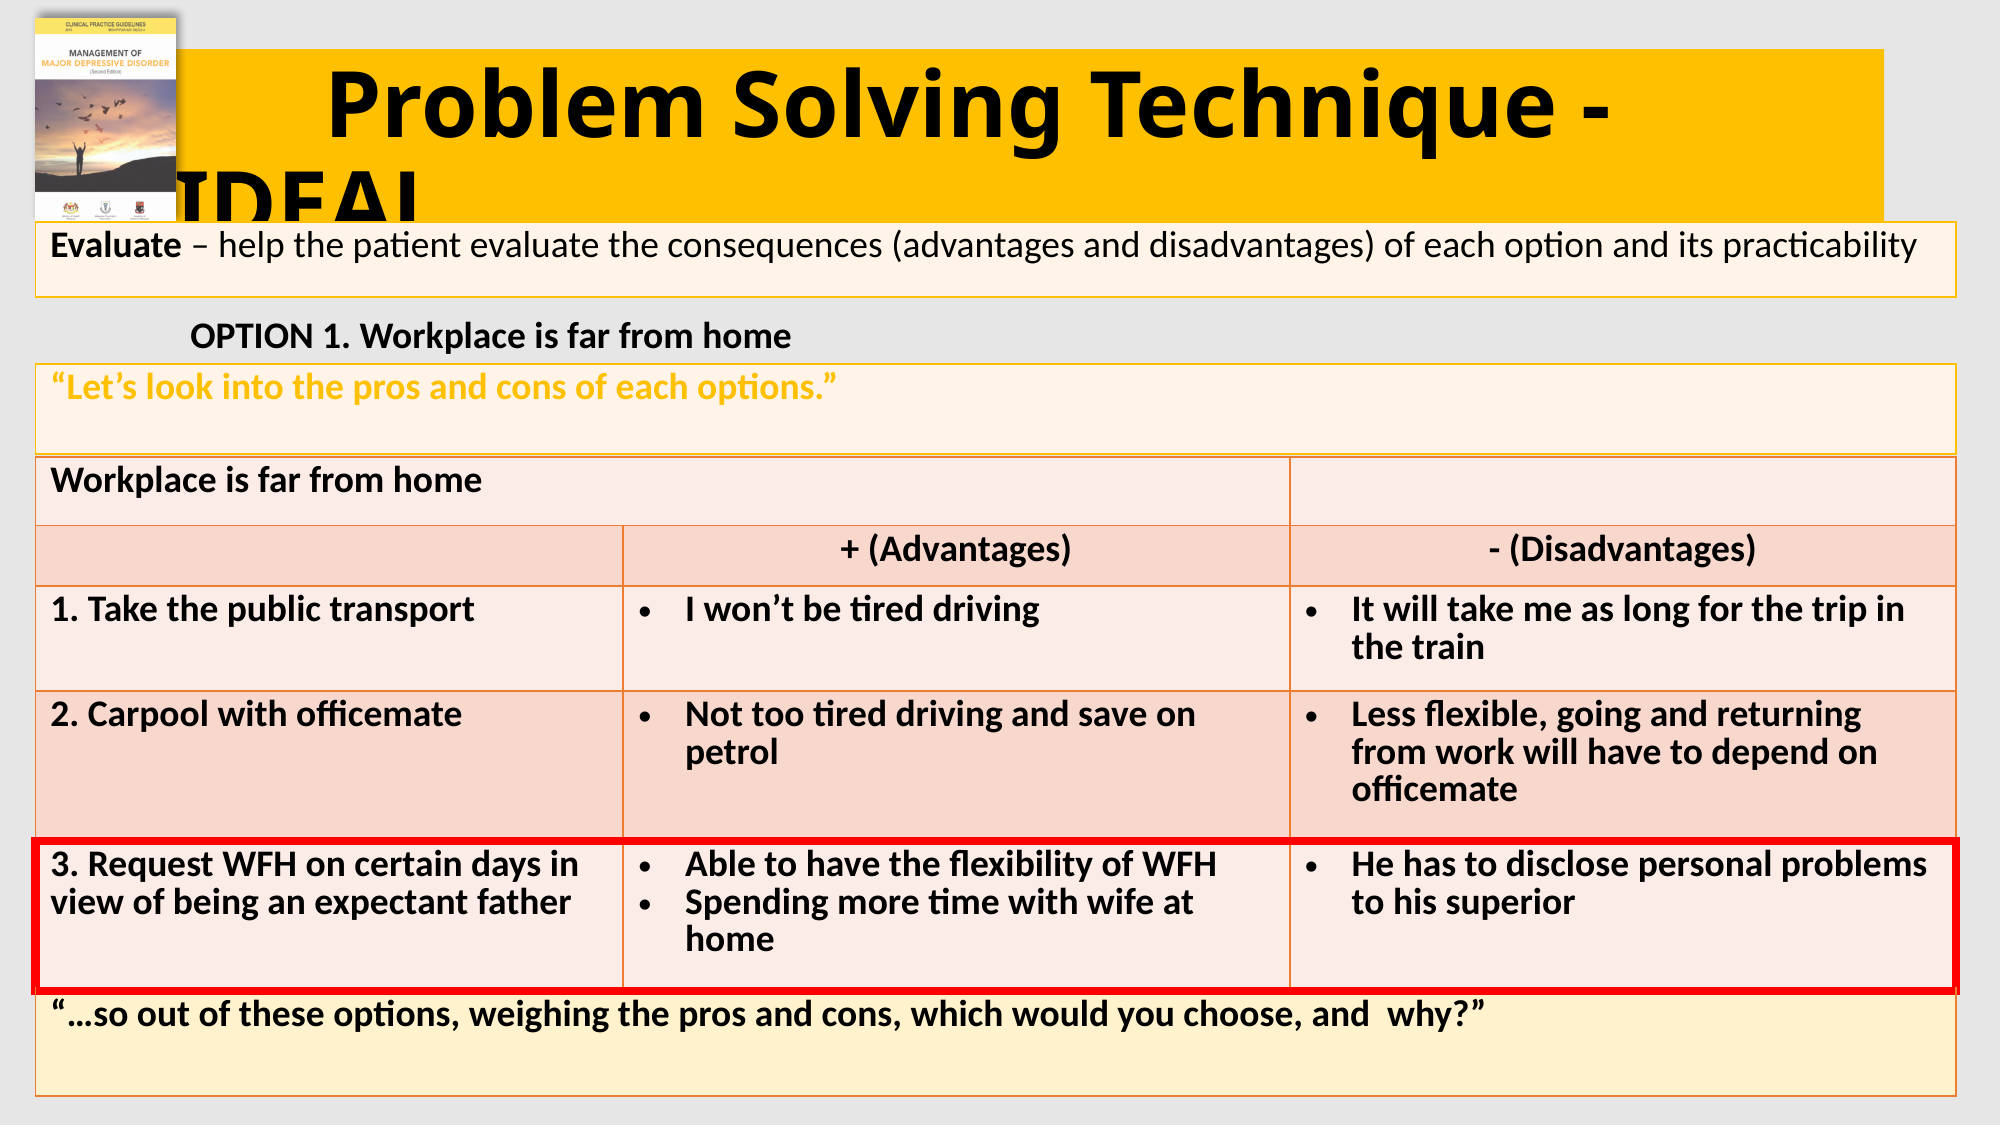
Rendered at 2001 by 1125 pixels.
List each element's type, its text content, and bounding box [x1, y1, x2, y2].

table_cell He has to disclose personal problems to his superior [1291, 845, 1952, 987]
table_cell 1. Take the public transport [36, 587, 622, 690]
table_header Workplace is far from home [36, 458, 1289, 525]
table_cell Not too tired driving and save on petrol [624, 692, 1289, 837]
text_box Problem Solving Technique - IDEAL [183, 49, 1885, 221]
table_cell I won’t be tired driving [624, 587, 1289, 690]
table_cell 3. Request WFH on certain days in view of being an expectant father [40, 845, 622, 987]
table_header Evaluate – help the patient evaluate the consequences (advantages and disadvantages) of each option and its practicability [36, 223, 1955, 296]
table_cell - (Disadvantages) [1291, 526, 1955, 585]
table_cell Less flexible, going and returning from work will have to depend on officemate [1291, 692, 1955, 837]
table_cell 2. Carpool with officemate [36, 692, 622, 837]
table_header “Let’s look into the pros and cons of each options.” [36, 365, 1955, 453]
table_cell + (Advantages) [624, 526, 1289, 585]
table_cell “…so out of these options, weighing the pros and cons, which would you choose, and why?” [36, 995, 1955, 1095]
table_cell It will take me as long for the trip in the train [1291, 587, 1955, 690]
table_cell Able to have the flexibility of WFH Spending more time with wife at home [624, 845, 1289, 987]
picture [35, 18, 176, 225]
text_box OPTION 1. Workplace is far from home [0, 303, 996, 364]
table_header [1291, 458, 1955, 525]
table_cell [36, 526, 622, 585]
